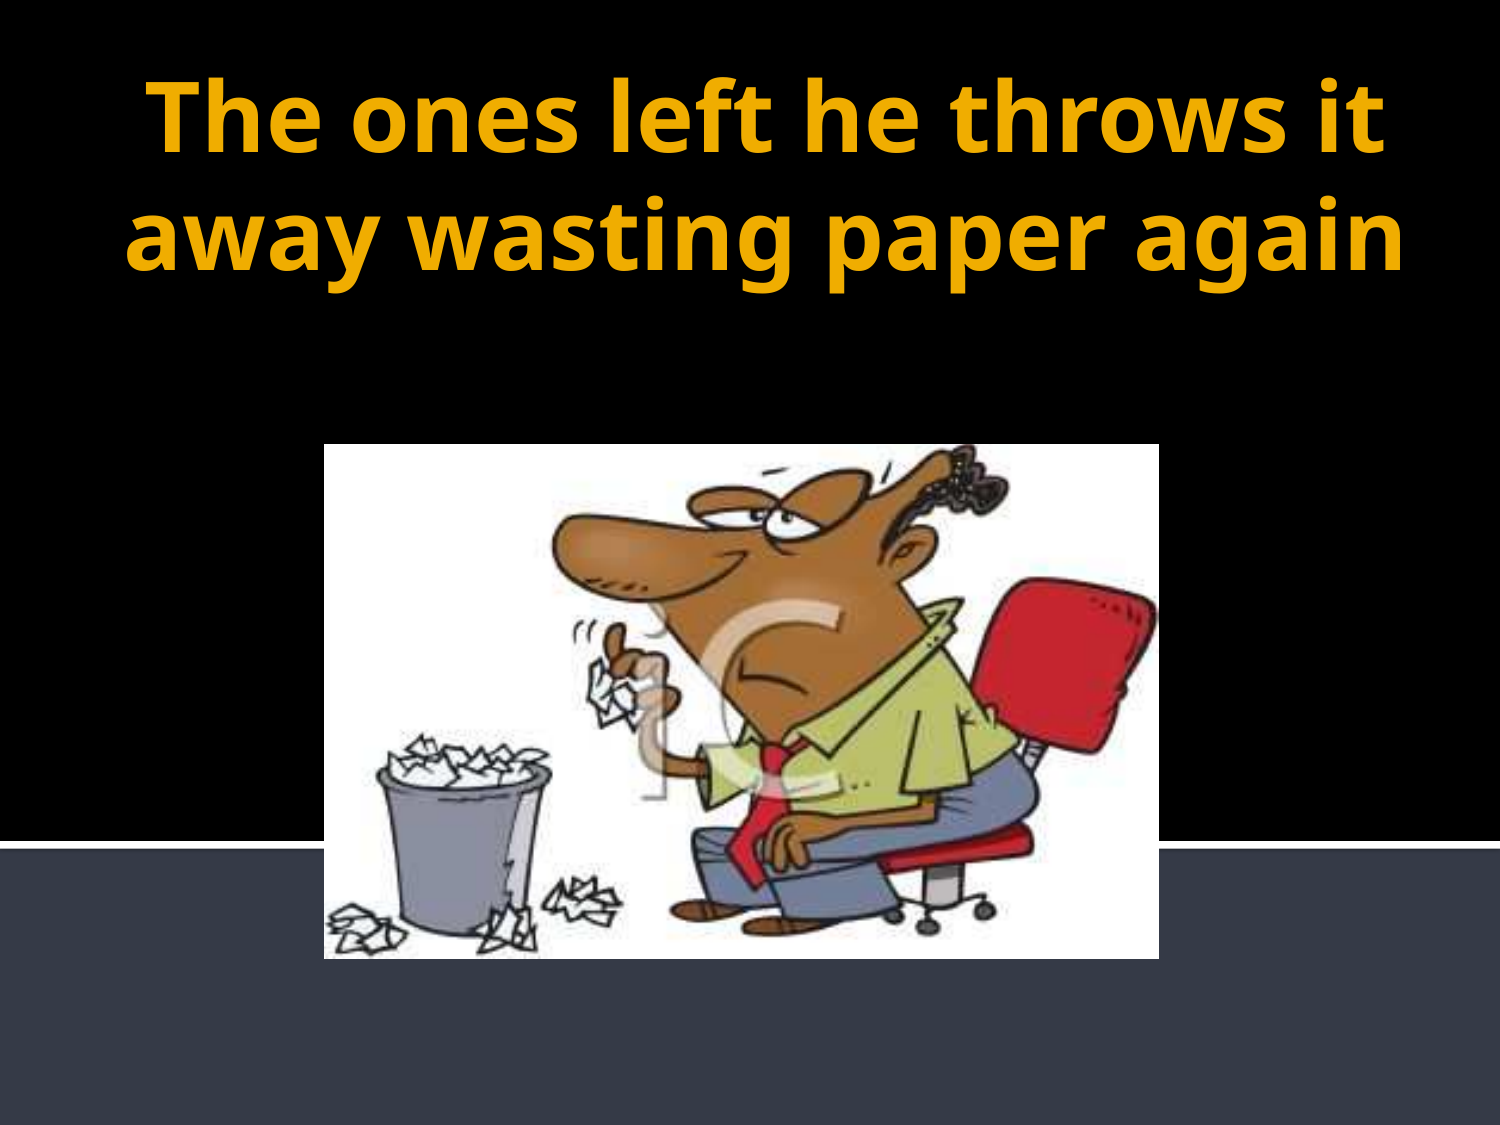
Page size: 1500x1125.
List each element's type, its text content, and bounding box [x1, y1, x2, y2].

picture [324, 444, 1159, 960]
title The ones left he throws it away wasting paper again [100, 54, 1426, 329]
